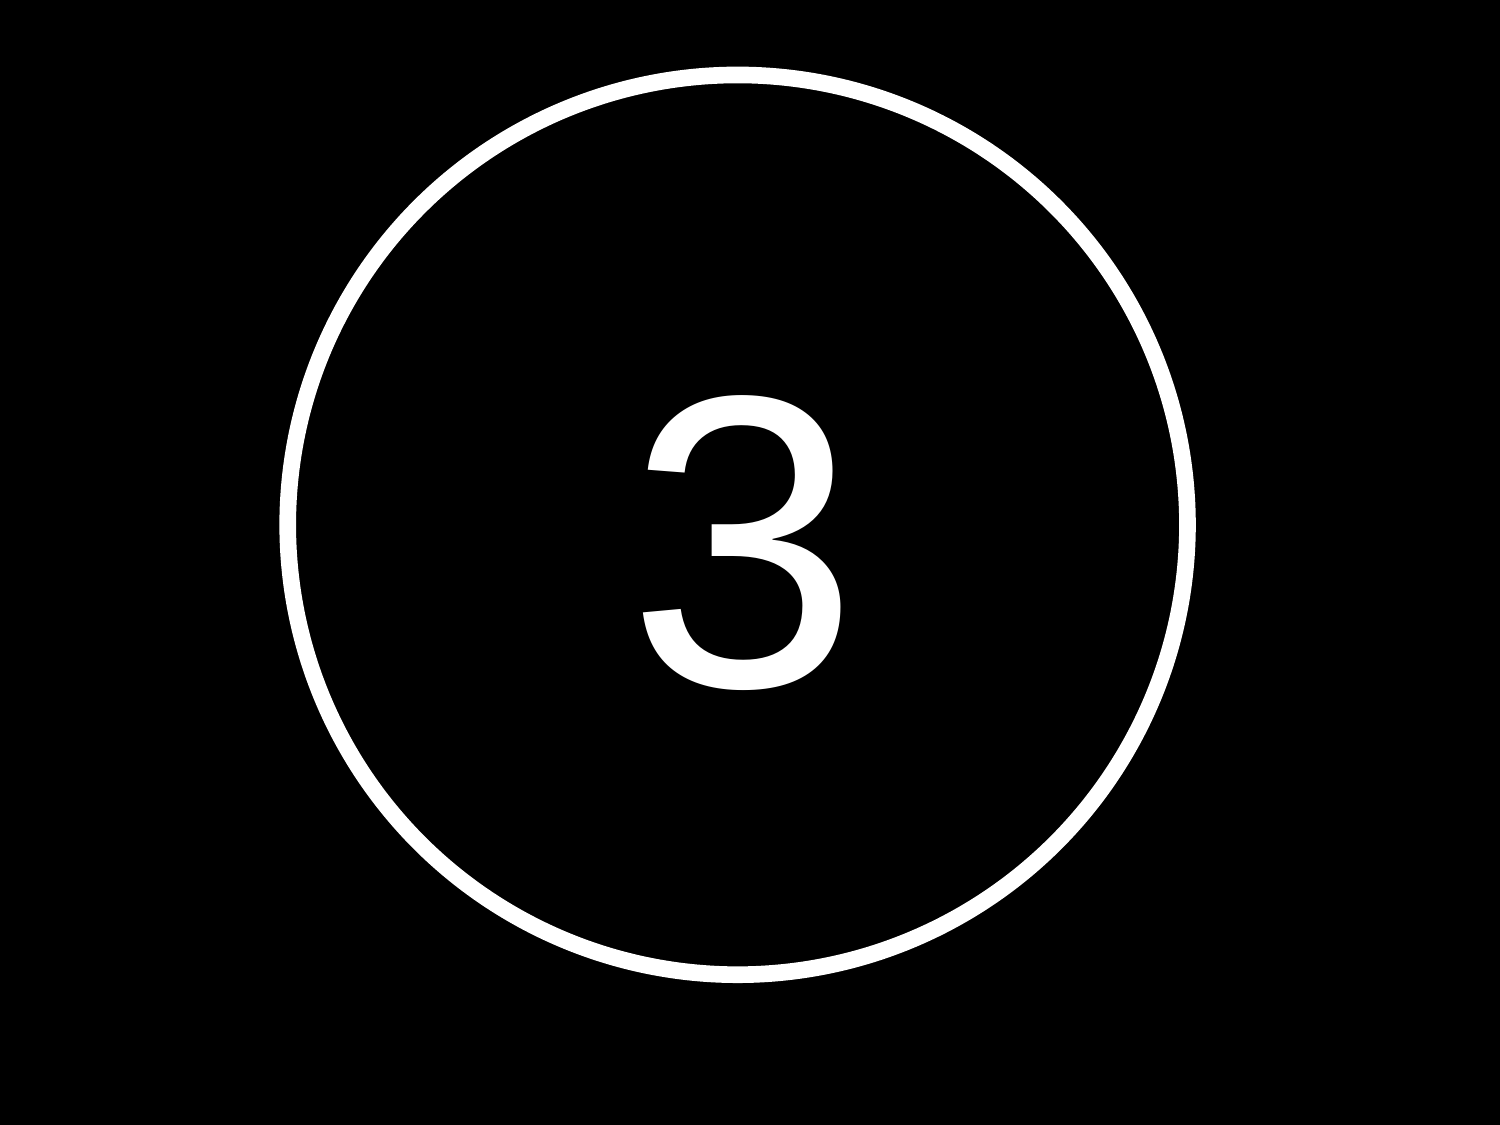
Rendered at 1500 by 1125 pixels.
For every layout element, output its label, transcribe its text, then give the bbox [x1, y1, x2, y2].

text_box 3 [613, 262, 875, 778]
text_box [287, 74, 1188, 975]
